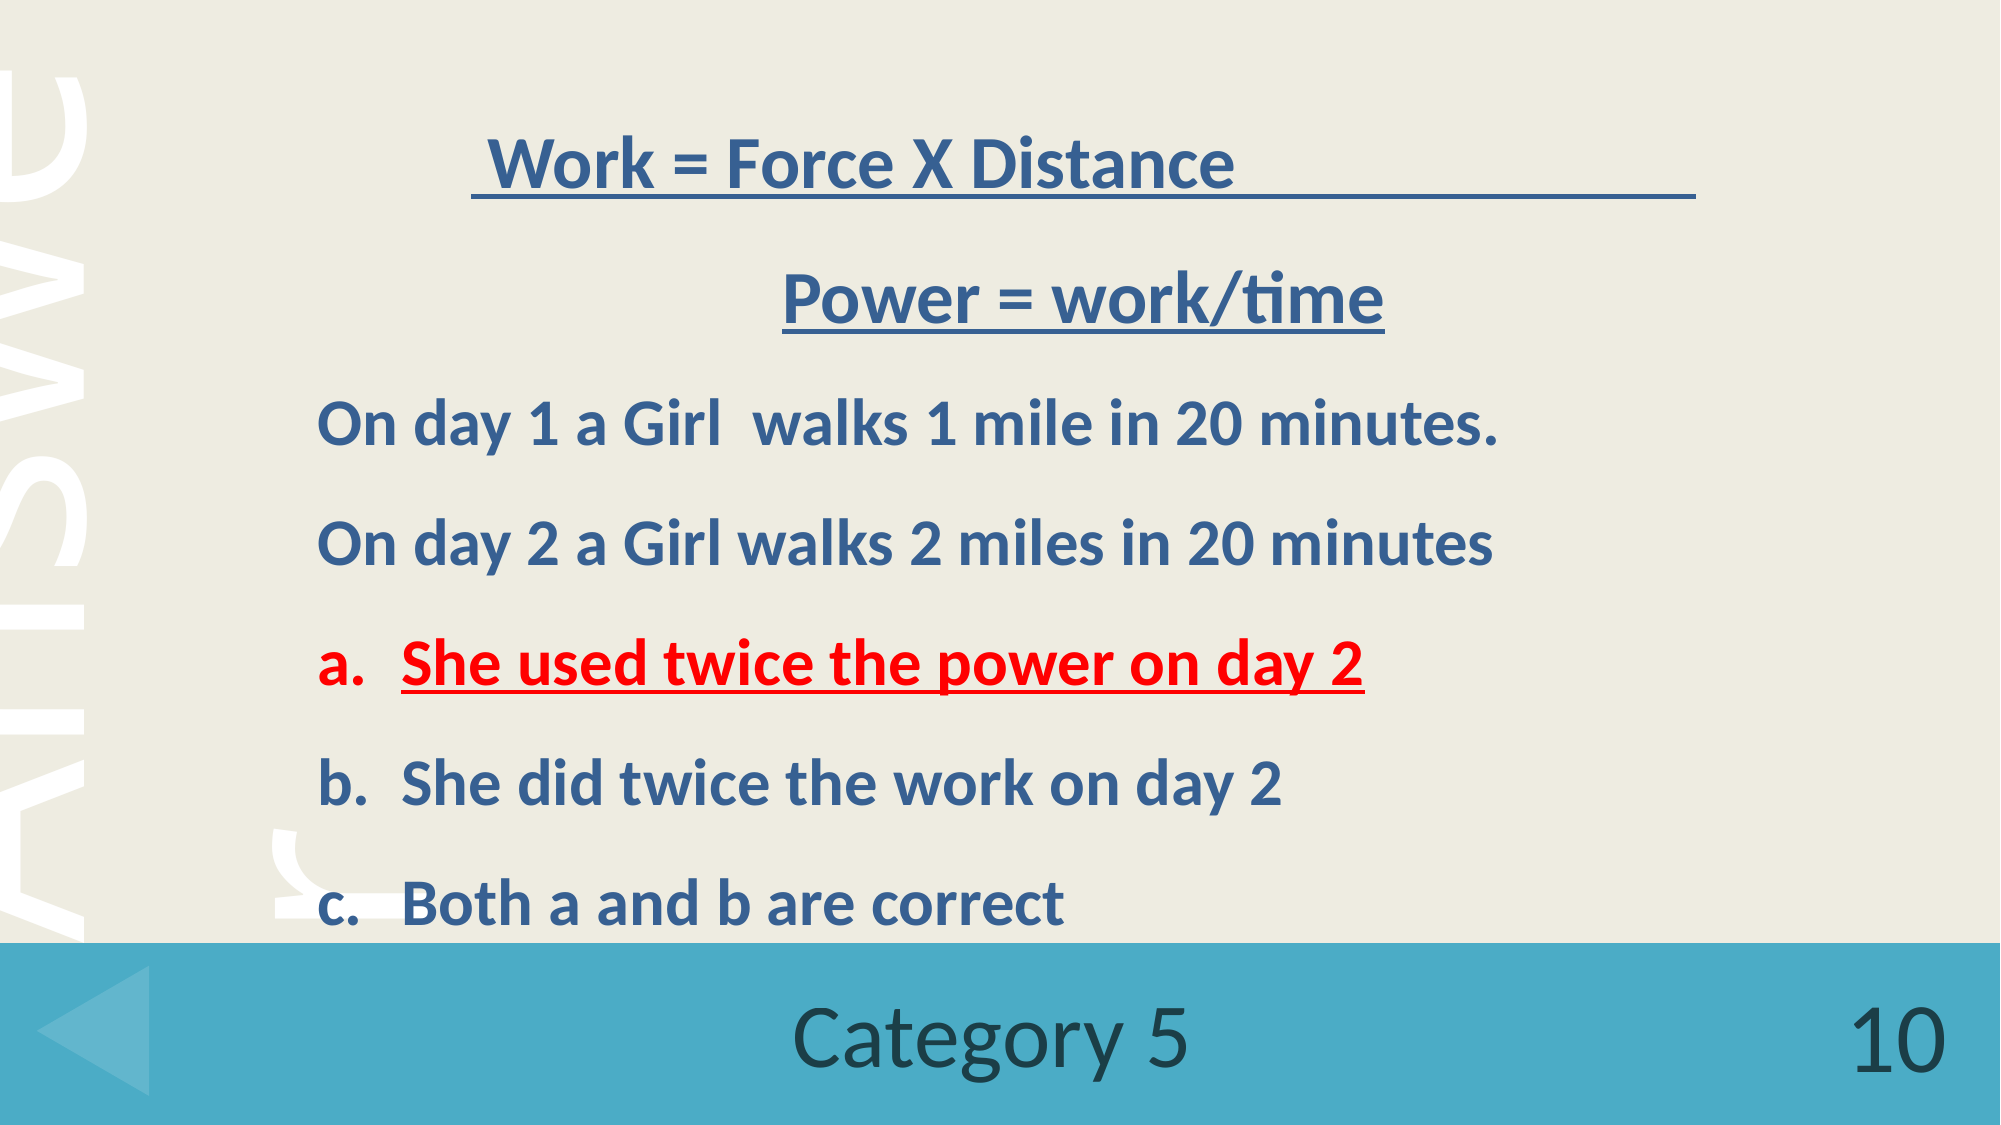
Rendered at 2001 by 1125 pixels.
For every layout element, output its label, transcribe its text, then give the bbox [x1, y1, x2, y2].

title Category 5 [92, 937, 1893, 1125]
list 10 [1893, 967, 1963, 1097]
list Work = Force X Distance Power = work/time On day 1 a Girl walks 1 mile in 20 minutes. On day 2 a Girl walks 2 miles in 20 minutes She used twice the power on day 2 She did twice the work on day 2 Both a and b are correct [302, 173, 1866, 835]
